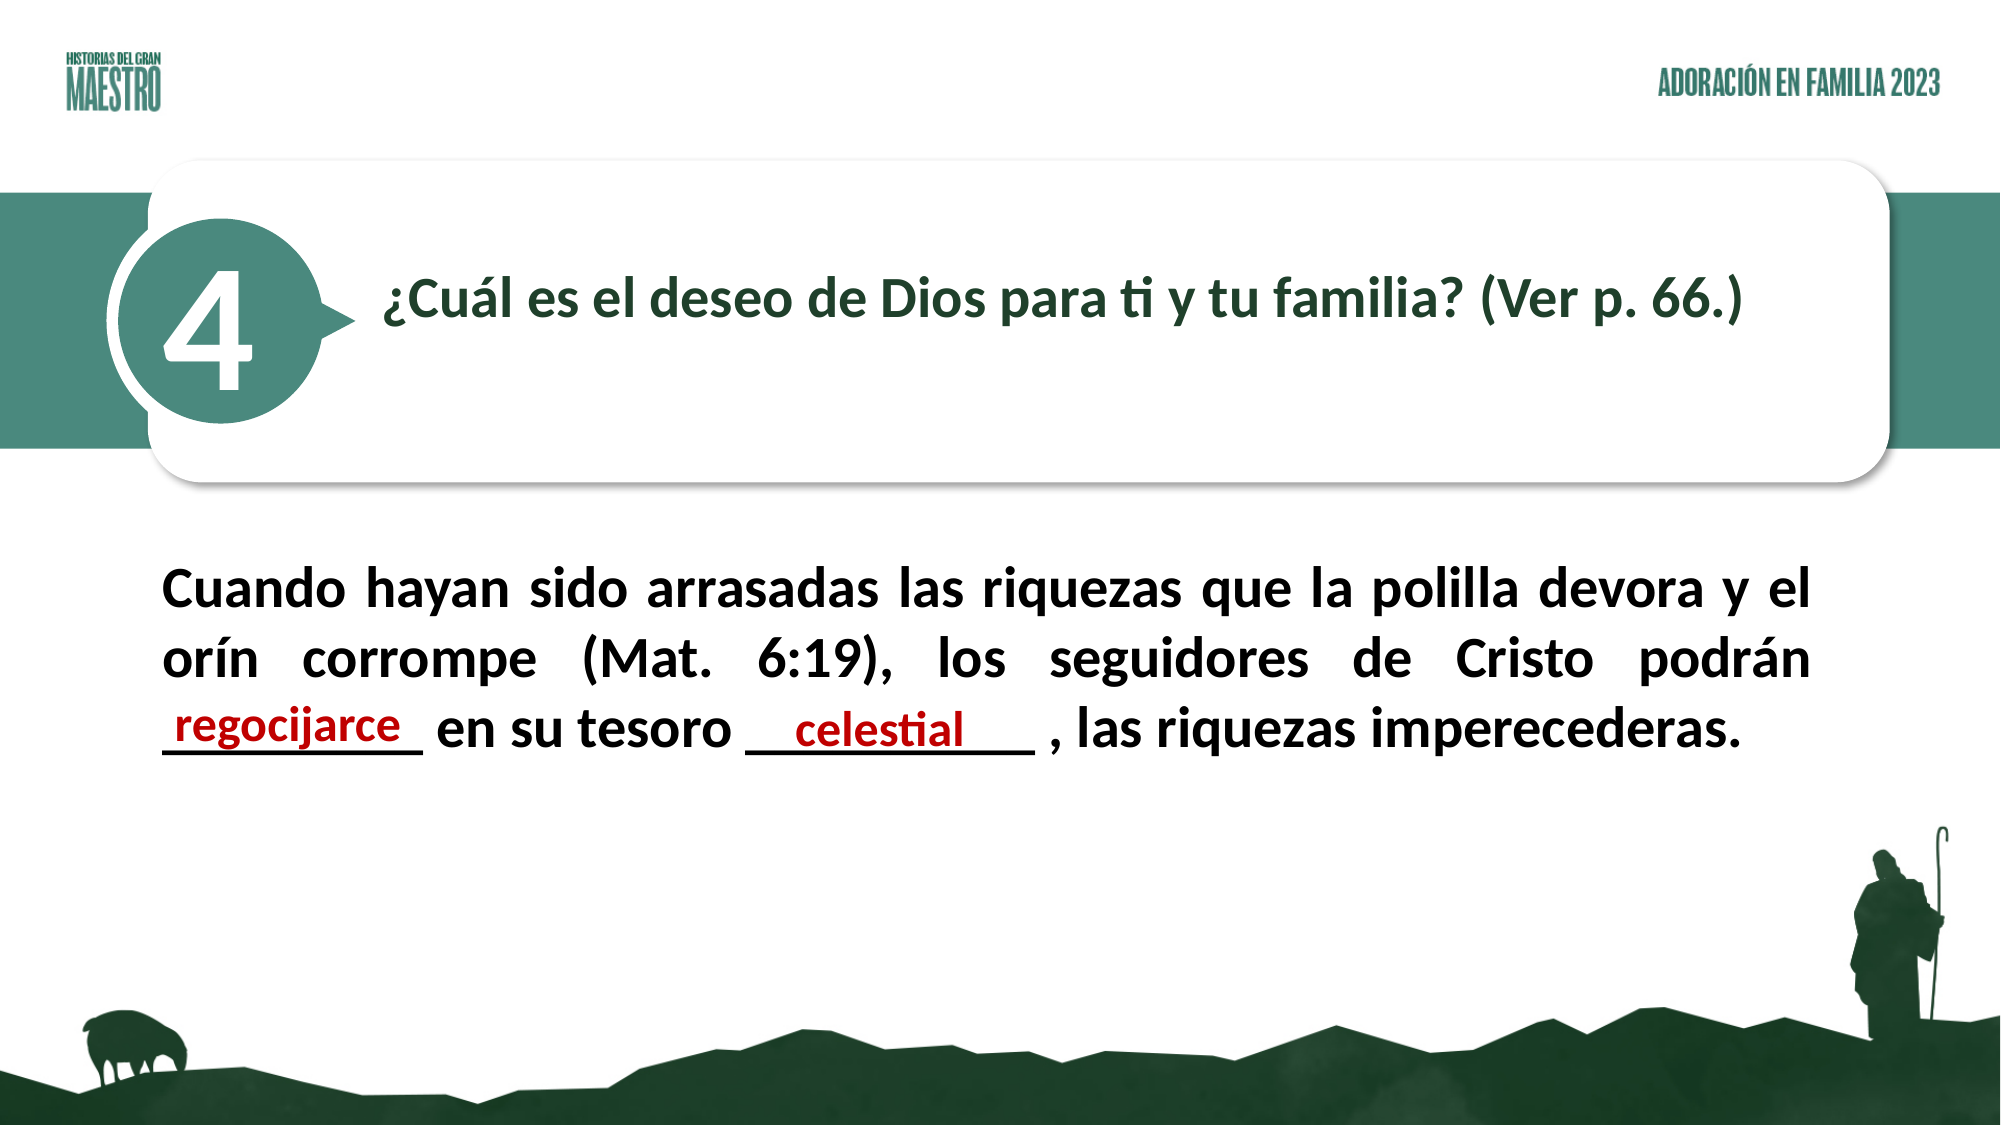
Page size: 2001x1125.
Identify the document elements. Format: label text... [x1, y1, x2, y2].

picture [0, 0, 2001, 1125]
text_box Cuando hayan sido arrasadas las riquezas que la polilla devora y el orín corrompe (Mat. 6:19), los seguidores de Cristo podrán _________ en su tesoro __________ , las riquezas imperecederas. [147, 541, 1828, 767]
text_box regocijarce [159, 684, 418, 759]
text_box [0, 160, 2000, 483]
text_box celestial [780, 689, 1143, 765]
